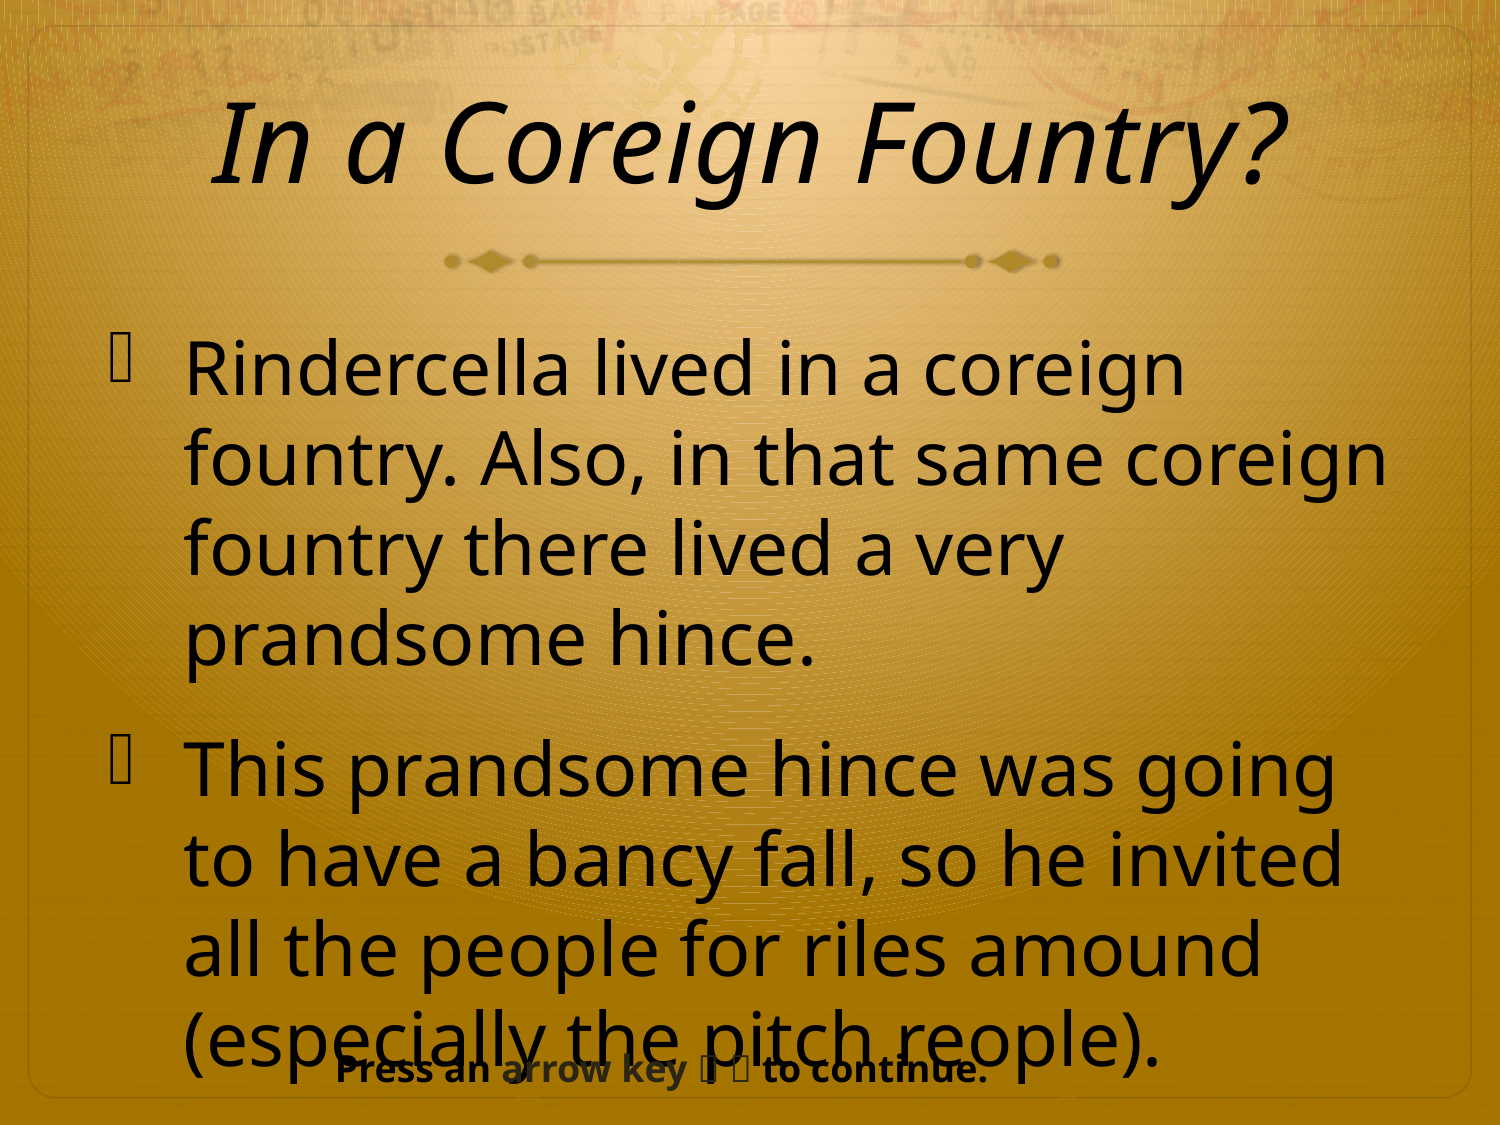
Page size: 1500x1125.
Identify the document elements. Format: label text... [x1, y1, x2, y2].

picture [0, 0, 1500, 1125]
list Rindercella lived in a coreign fountry. Also, in that same coreign fountry there lived a very prandsome hince. This prandsome hince was going to have a bancy fall, so he invited all the people for riles amound (especially the pitch reople). [93, 312, 1407, 988]
title In a Coreign Fountry? [93, 44, 1407, 233]
text_box Press an arrow key   to continue. [320, 1037, 1196, 1098]
